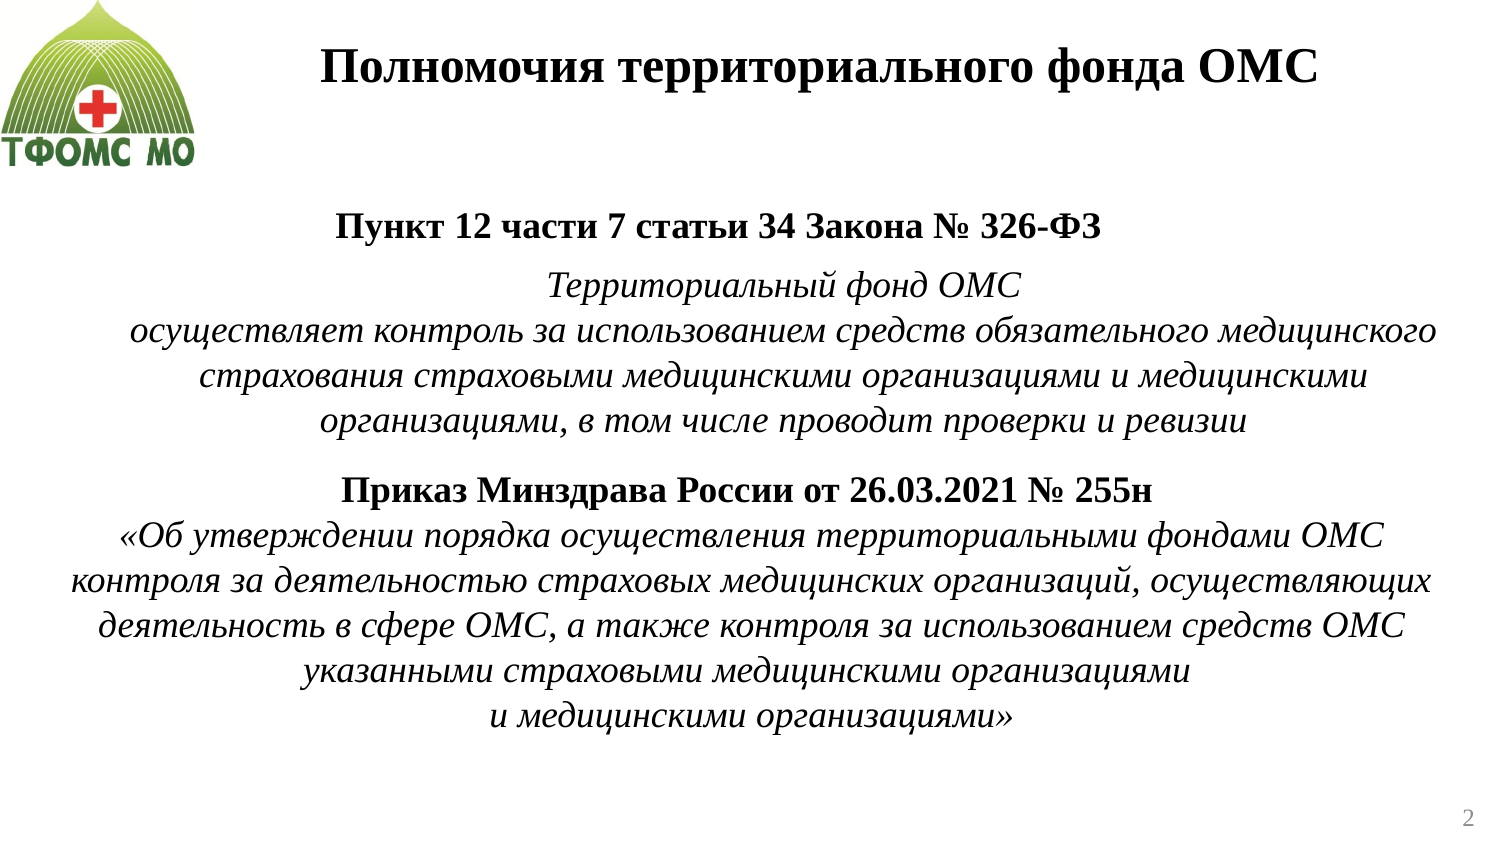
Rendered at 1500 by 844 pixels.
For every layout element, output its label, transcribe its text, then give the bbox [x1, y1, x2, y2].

text_box Полномочия территориального фонда ОМС [264, 25, 1376, 100]
picture [0, 0, 196, 167]
text_box Пункт 12 части 7 статьи 34 Закона № 326-ФЗ [320, 193, 1160, 254]
slide_number 2 [1139, 793, 1490, 839]
text_box Территориальный фонд ОМС осуществляет контроль за использованием средств обязательного медицинского страхования страховыми медицинскими организациями и медицинскими организациями, в том числе проводит проверки и ревизии [109, 207, 1459, 448]
text_box Приказ Минздрава России от 26.03.2021 № 255н «Об утверждении порядка осуществления территориальными фондами ОМС контроля за деятельностью страховых медицинских организаций, осуществляющих деятельность в сфере ОМС, а также контроля за использованием средств ОМС указанными страховыми медицинскими организациями и медицинскими организациями» [41, 457, 1463, 762]
